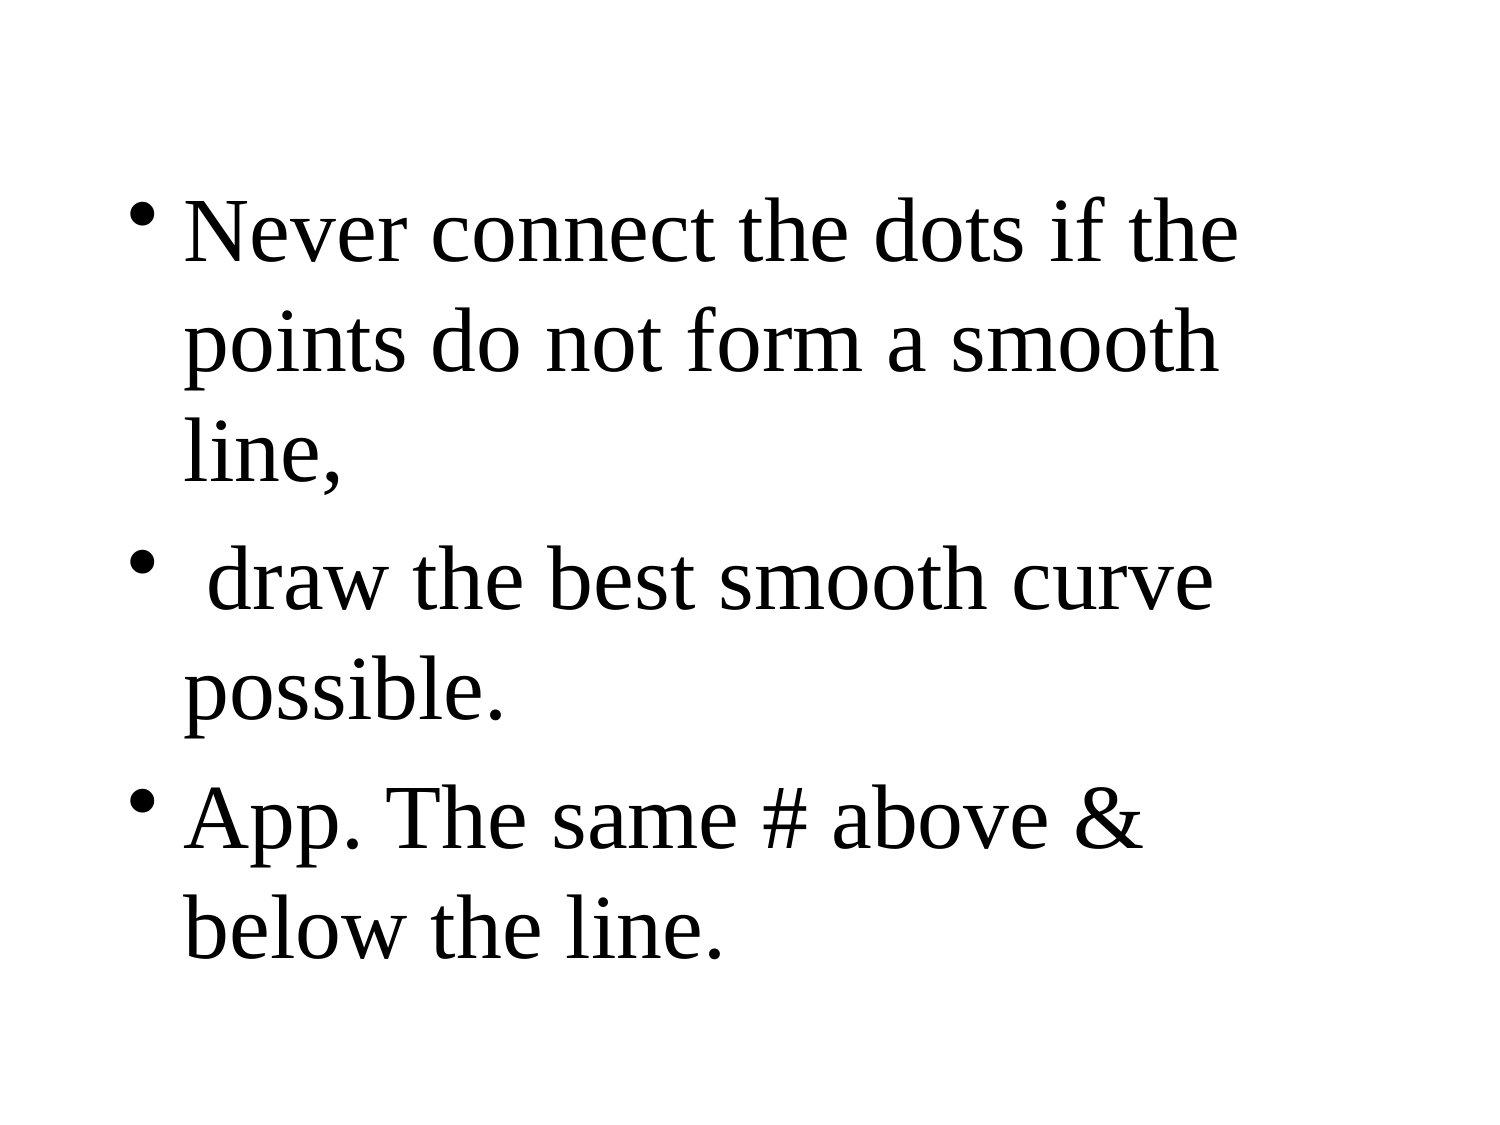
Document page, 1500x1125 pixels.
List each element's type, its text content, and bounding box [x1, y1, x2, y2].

list Never connect the dots if the points do not form a smooth line, draw the best smooth curve possible. App. The same # above & below the line. [112, 162, 1388, 1001]
